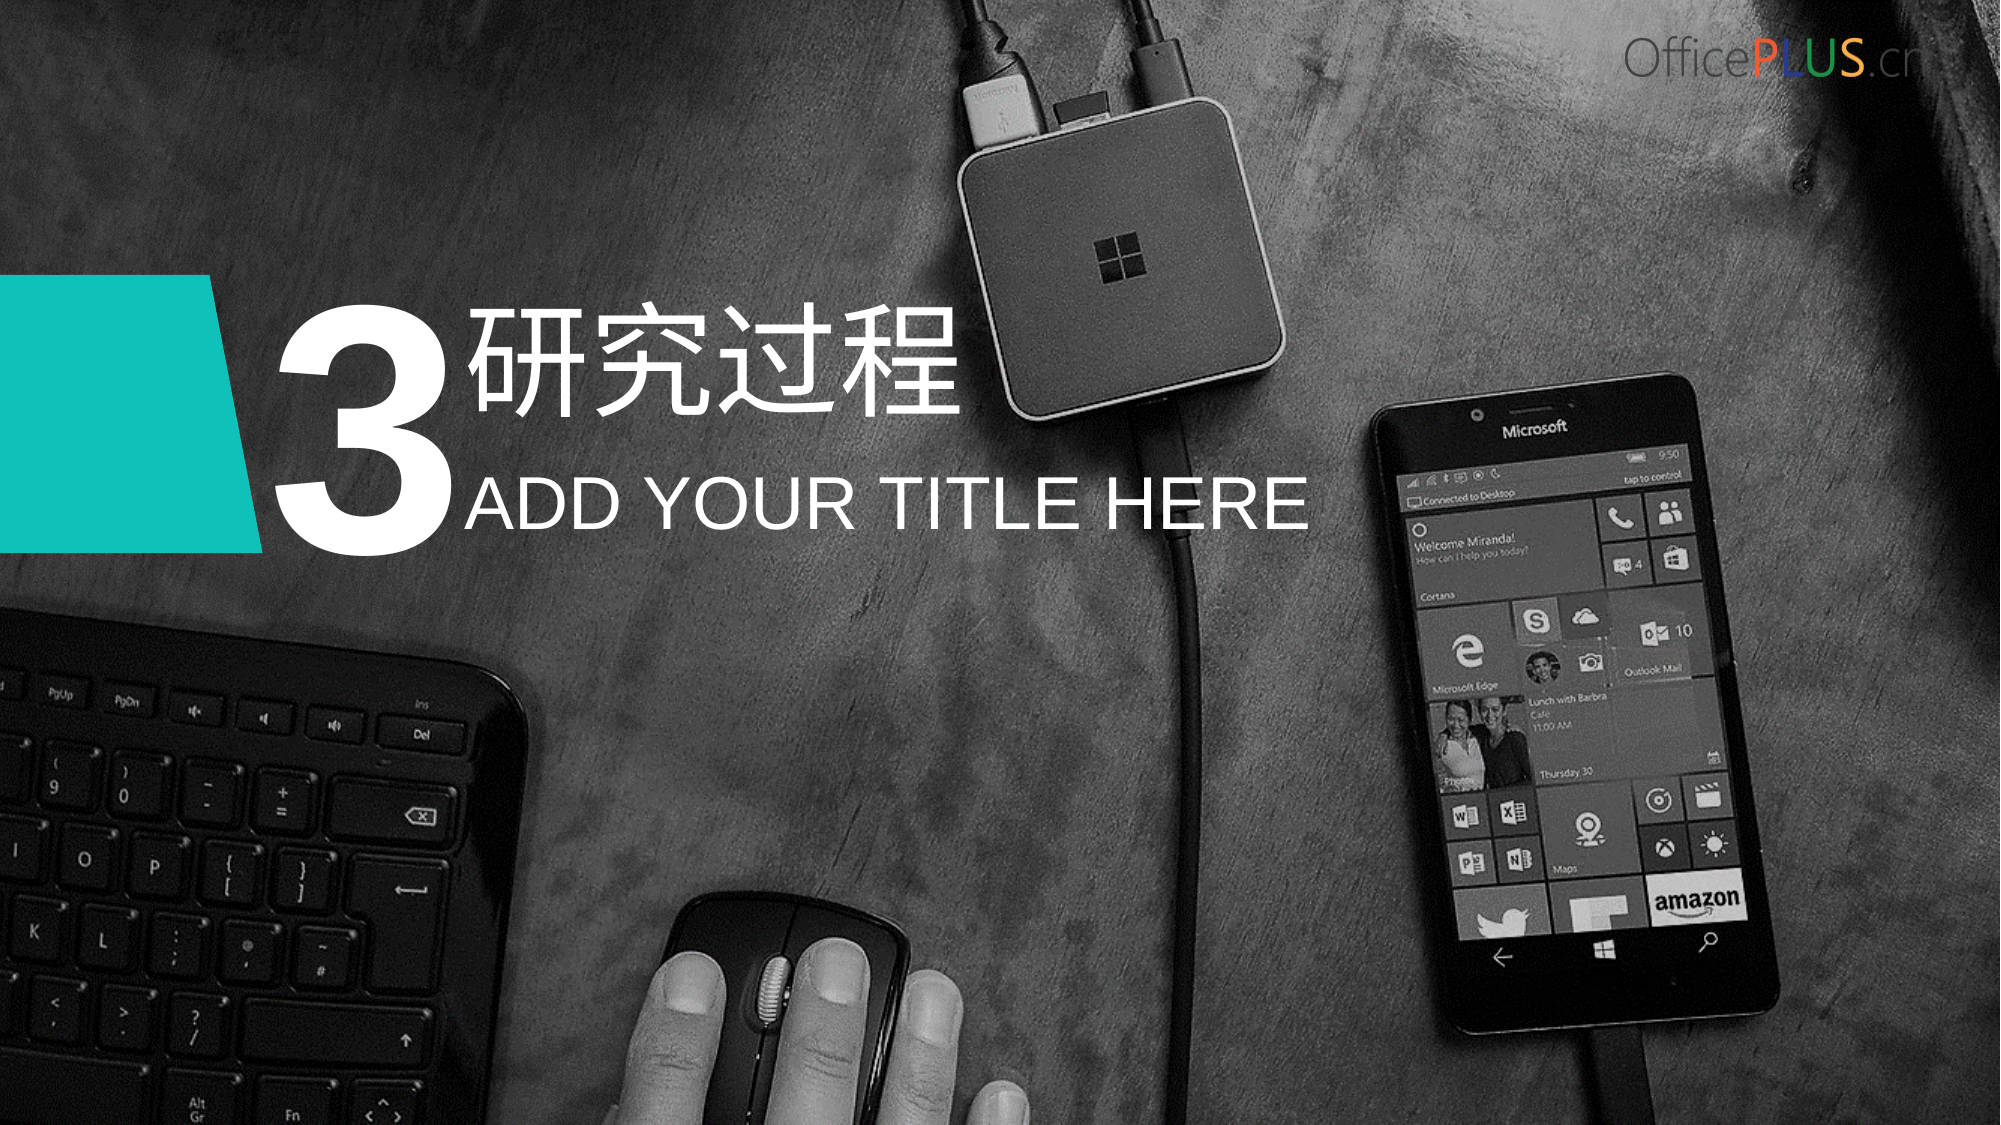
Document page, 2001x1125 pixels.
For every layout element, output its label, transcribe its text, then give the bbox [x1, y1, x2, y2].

text_box ADD YOUR TITLE HERE [449, 447, 1813, 552]
text_box 3 [253, 190, 472, 631]
text_box 研究过程 [449, 274, 1069, 440]
text_box [0, 273, 253, 555]
picture [0, 0, 2000, 1125]
